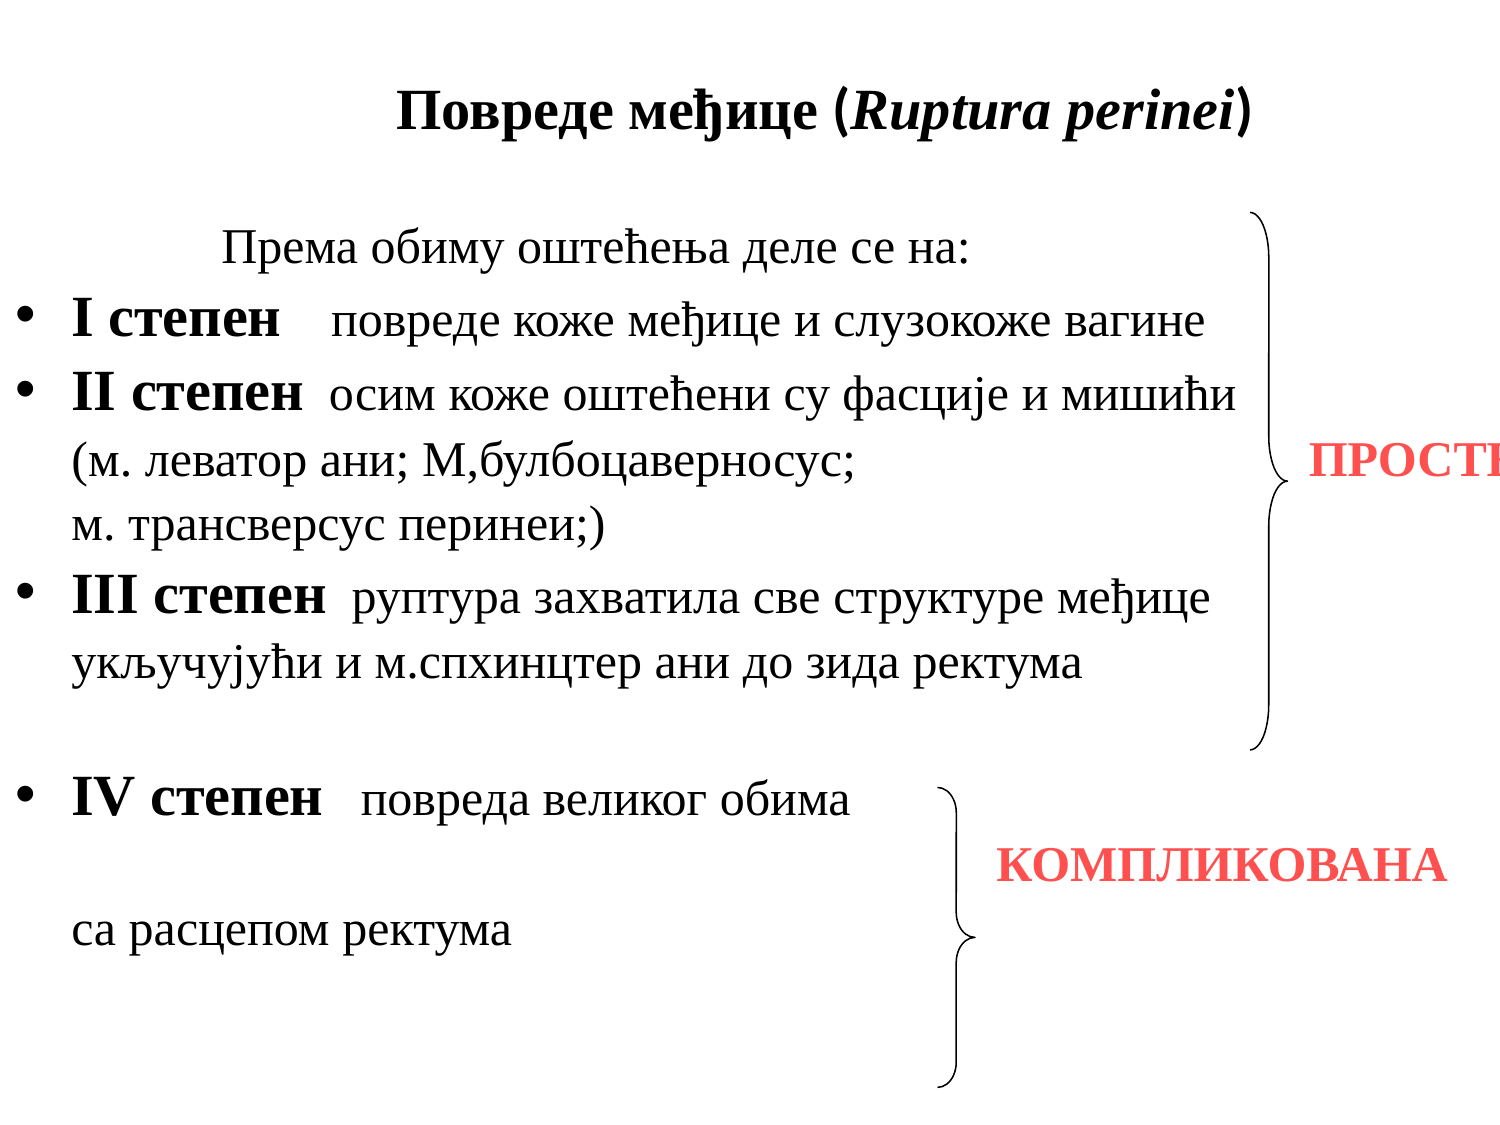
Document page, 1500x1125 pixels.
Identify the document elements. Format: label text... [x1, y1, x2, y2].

list Према обиму оштећења деле се на: I степен повреде коже међице и слузокоже вагине II степен осим коже оштећени су фасције и мишићи (м. леватор ани; М,булбоцаверносус; ПРОСТЕ м. трансверсус перинеи;) III степен руптура захватила све структуре међице укључујући и м.спхинцтер ани до зида ректума IV степен повреда великог обима КОМПЛИКОВАНА са расцепом ректума [0, 212, 1500, 1063]
text_box [1250, 212, 1288, 750]
text_box [937, 787, 976, 1088]
title Повреде међице (Ruptura perinei) [112, 37, 1388, 175]
